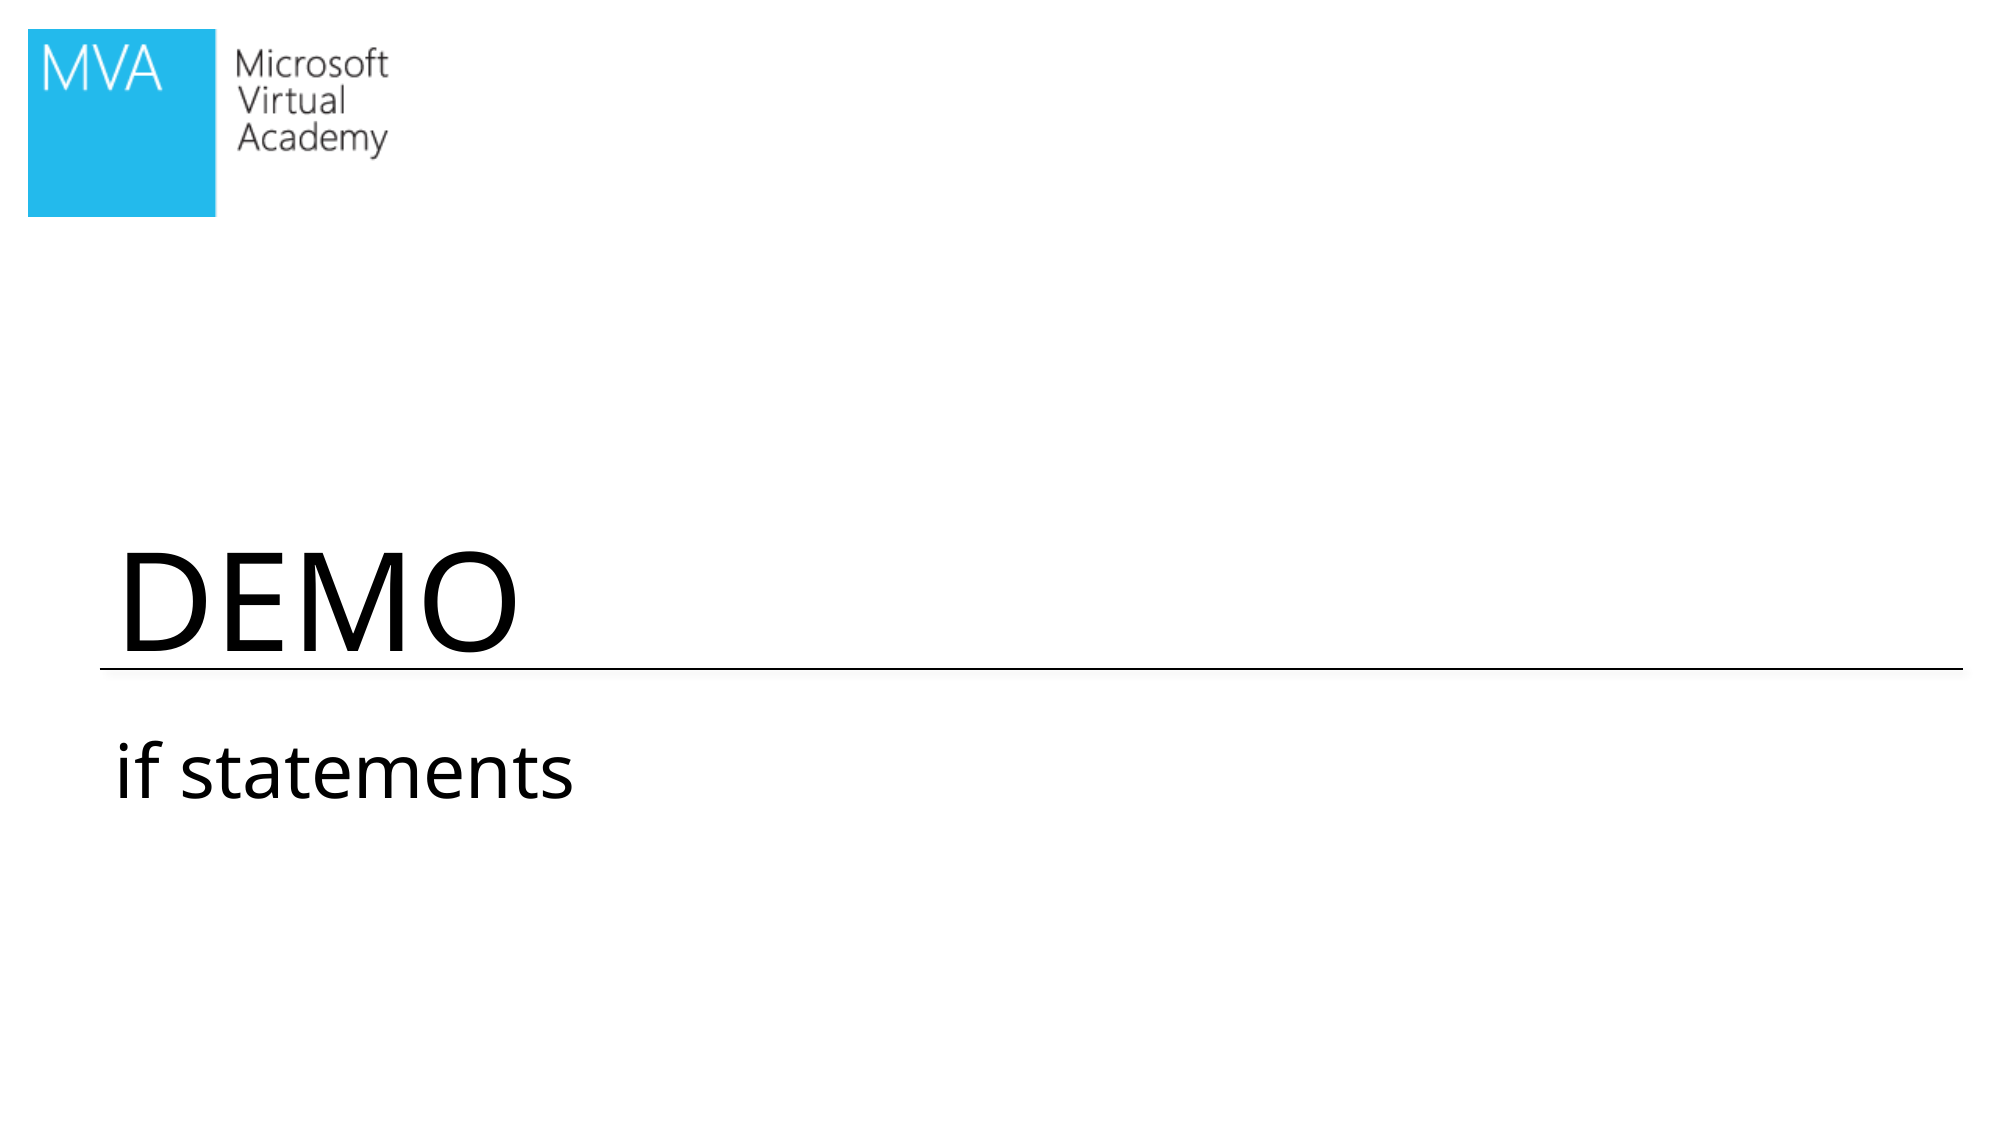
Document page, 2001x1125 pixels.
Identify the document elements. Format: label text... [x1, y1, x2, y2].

picture [28, 29, 497, 217]
title if statements [99, 733, 1976, 1009]
